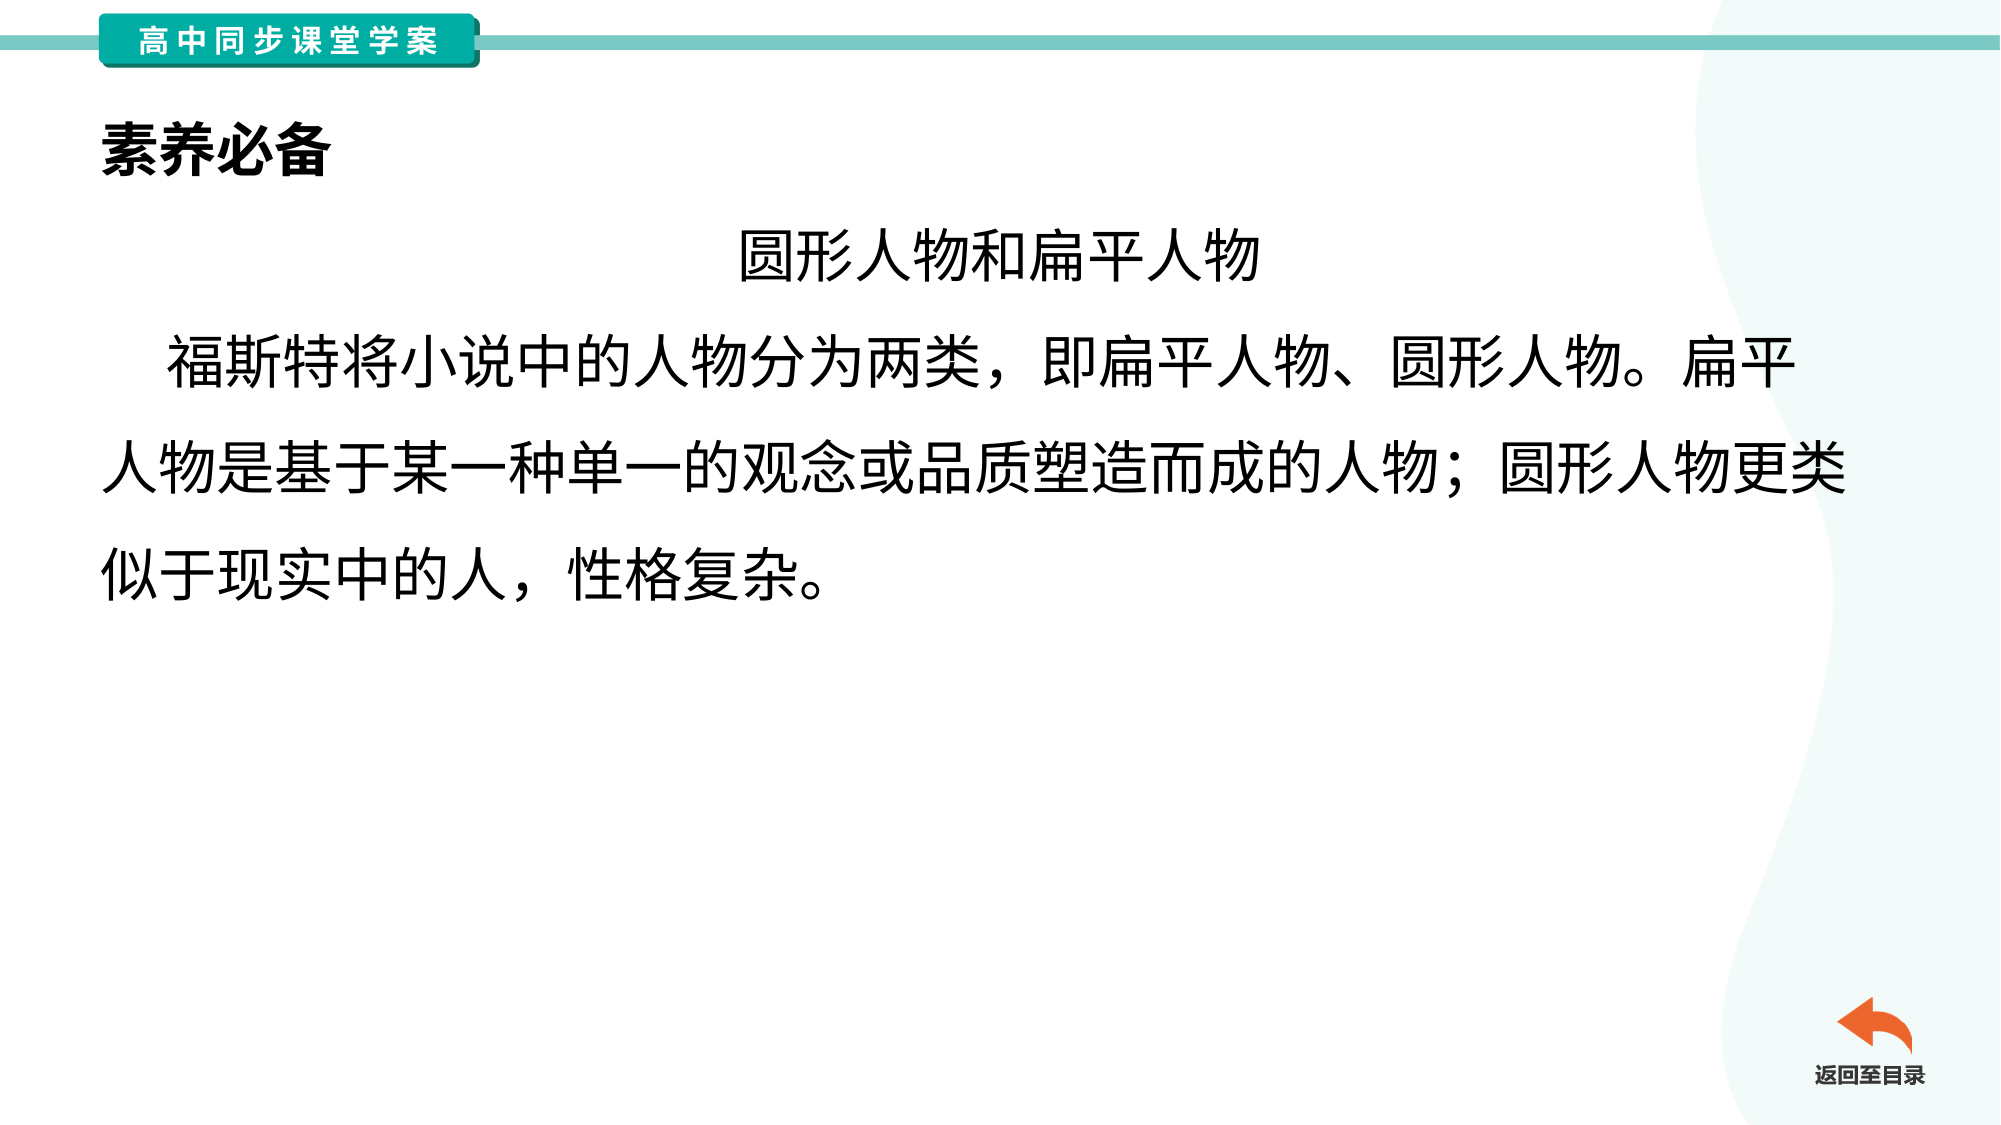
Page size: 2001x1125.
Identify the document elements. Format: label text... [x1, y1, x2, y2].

text_box 素养必备 圆形人物和扁平人物 福斯特将小说中的人物分为两类，即扁平人物、圆形人物。扁平 人物是基于某一种单一的观念或品质塑造而成的人物；圆形人物更类 似于现实中的人，性格复杂。 [100, 76, 1899, 608]
picture [0, 0, 2000, 1125]
